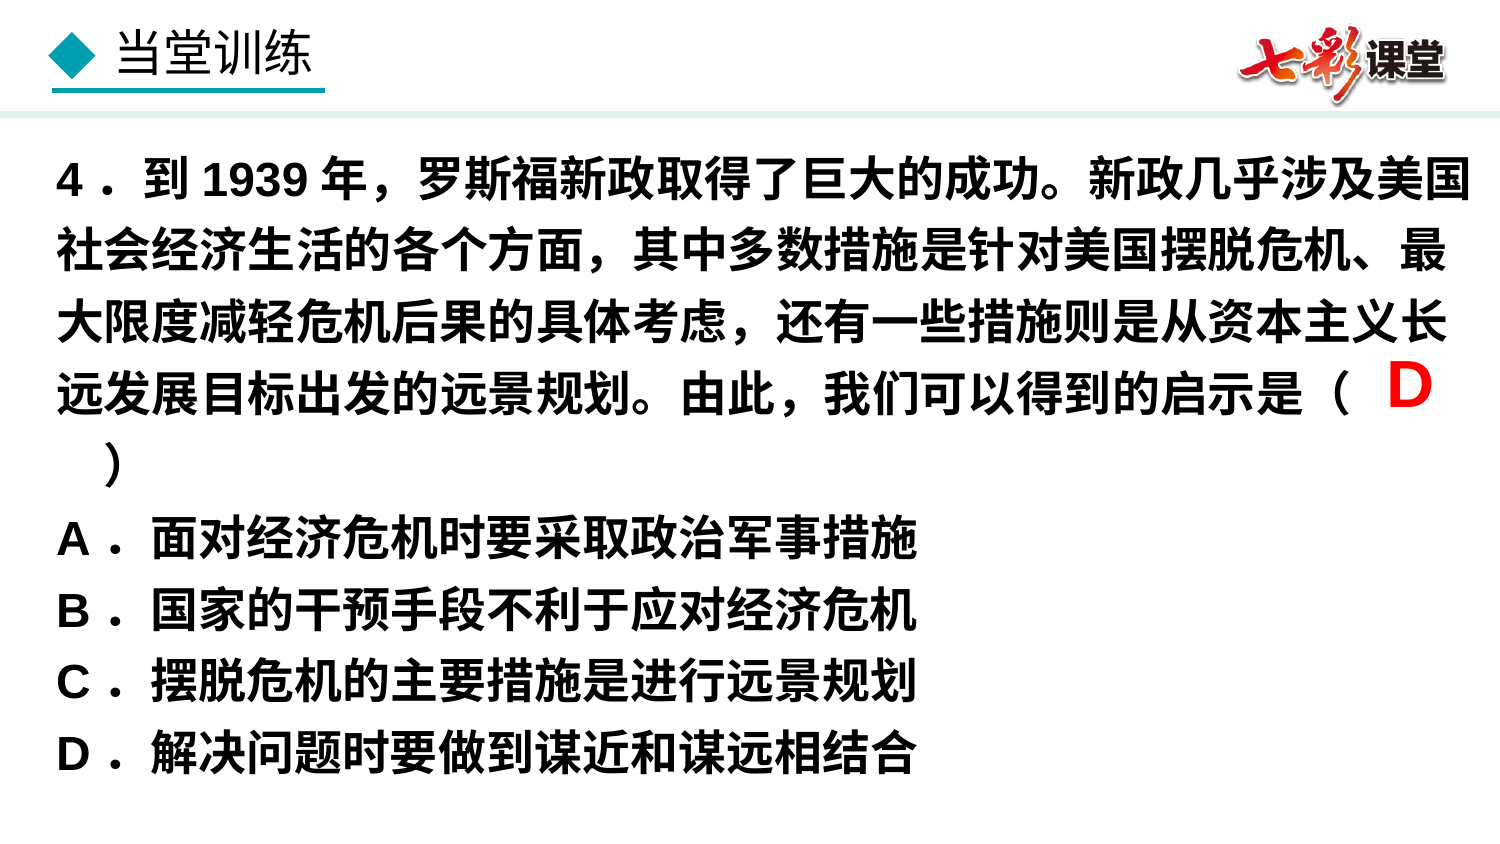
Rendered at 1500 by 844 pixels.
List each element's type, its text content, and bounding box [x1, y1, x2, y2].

text_box D [1371, 333, 1446, 430]
title 4．到1939年，罗斯福新政取得了巨大的成功。新政几乎涉及美国社会经济生活的各个方面，其中多数措施是针对美国摆脱危机、最大限度减轻危机后果的具体考虑，还有一些措施则是从资本主义长远发展目标出发的远景规划。由此，我们可以得到的启示是（ ） A．面对经济危机时要采取政治军事措施 B．国家的干预手段不利于应对经济危机 C．摆脱危机的主要措施是进行远景规划 D．解决问题时要做到谋近和谋远相结合 [41, 126, 1489, 542]
picture [1234, 20, 1451, 108]
